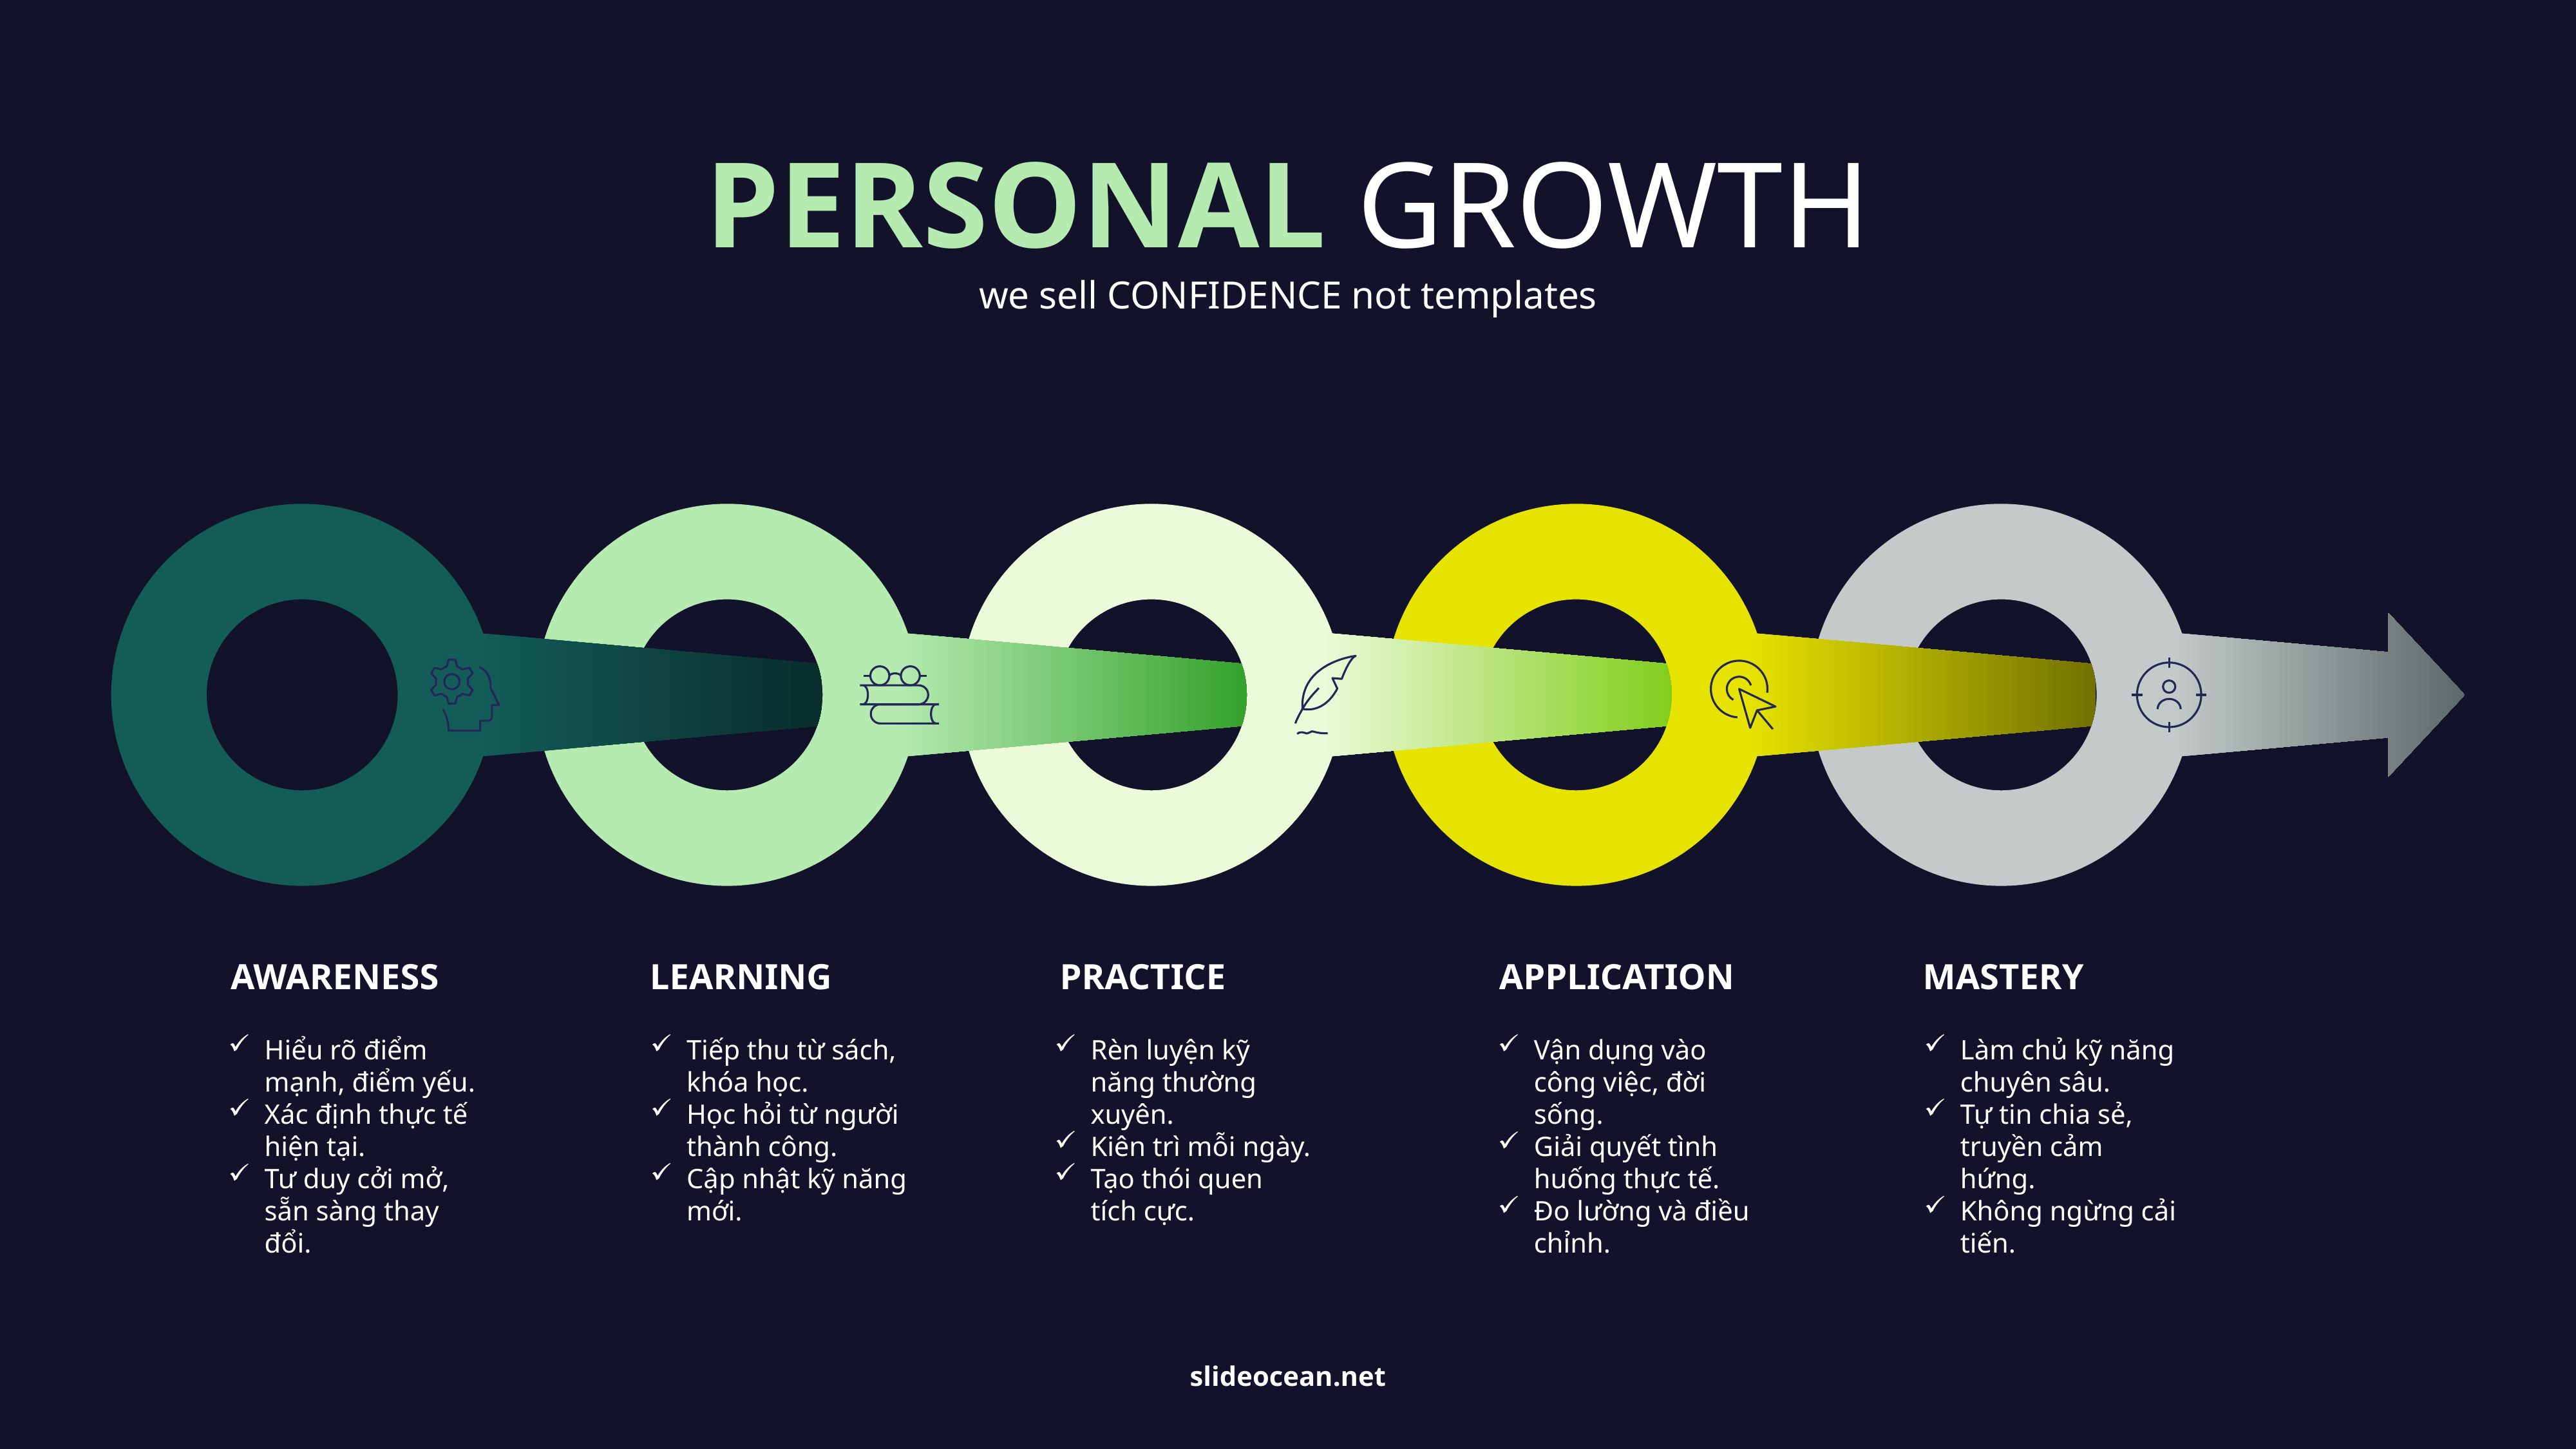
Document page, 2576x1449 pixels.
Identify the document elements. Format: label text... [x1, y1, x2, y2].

text_box [894, 631, 1248, 759]
text_box [968, 502, 1334, 887]
text_box [1295, 656, 1356, 724]
text_box LEARNING [640, 950, 842, 1001]
text_box [2168, 610, 2467, 780]
text_box Rèn luyện kỹ năng thường xuyên. Kiên trì mỗi ngày. Tạo thói quen tích cực. [1045, 1028, 1323, 1231]
text_box [1743, 631, 2098, 759]
text_box Vận dụng vào công việc, đời sống. Giải quyết tình huống thực tế. Đo lường và điều chỉnh. [1488, 1028, 1766, 1264]
text_box [469, 631, 824, 759]
text_box [431, 659, 499, 731]
text_box [1319, 631, 1673, 759]
text_box APPLICATION [1490, 950, 1745, 1001]
text_box [1297, 731, 1328, 734]
text_box Hiểu rõ điểm mạnh, điểm yếu. Xác định thực tế hiện tại. Tư duy cởi mở, sẵn sàng thay đổi. [218, 1028, 497, 1264]
text_box [2132, 657, 2207, 733]
text_box MASTERY [1913, 950, 2094, 1001]
text_box [1817, 502, 2183, 887]
text_box AWARENESS [221, 950, 449, 1001]
text_box Làm chủ kỹ năng chuyên sâu. Tự tin chia sẻ, truyền cảm hứng. Không ngừng cải tiến. [1914, 1028, 2192, 1264]
text_box slideocean.net [1180, 1354, 1396, 1397]
text_box PERSONAL GROWTH [696, 125, 1880, 276]
text_box [544, 502, 909, 887]
text_box PRACTICE [1050, 950, 1236, 1001]
text_box [1710, 660, 1776, 730]
text_box Tiếp thu từ sách, khóa học. Học hỏi từ người thành công. Cập nhật kỹ năng mới. [640, 1028, 919, 1231]
text_box [1392, 502, 1758, 887]
text_box [110, 502, 484, 887]
text_box [860, 666, 940, 724]
text_box we sell CONFIDENCE not templates [969, 276, 1607, 321]
